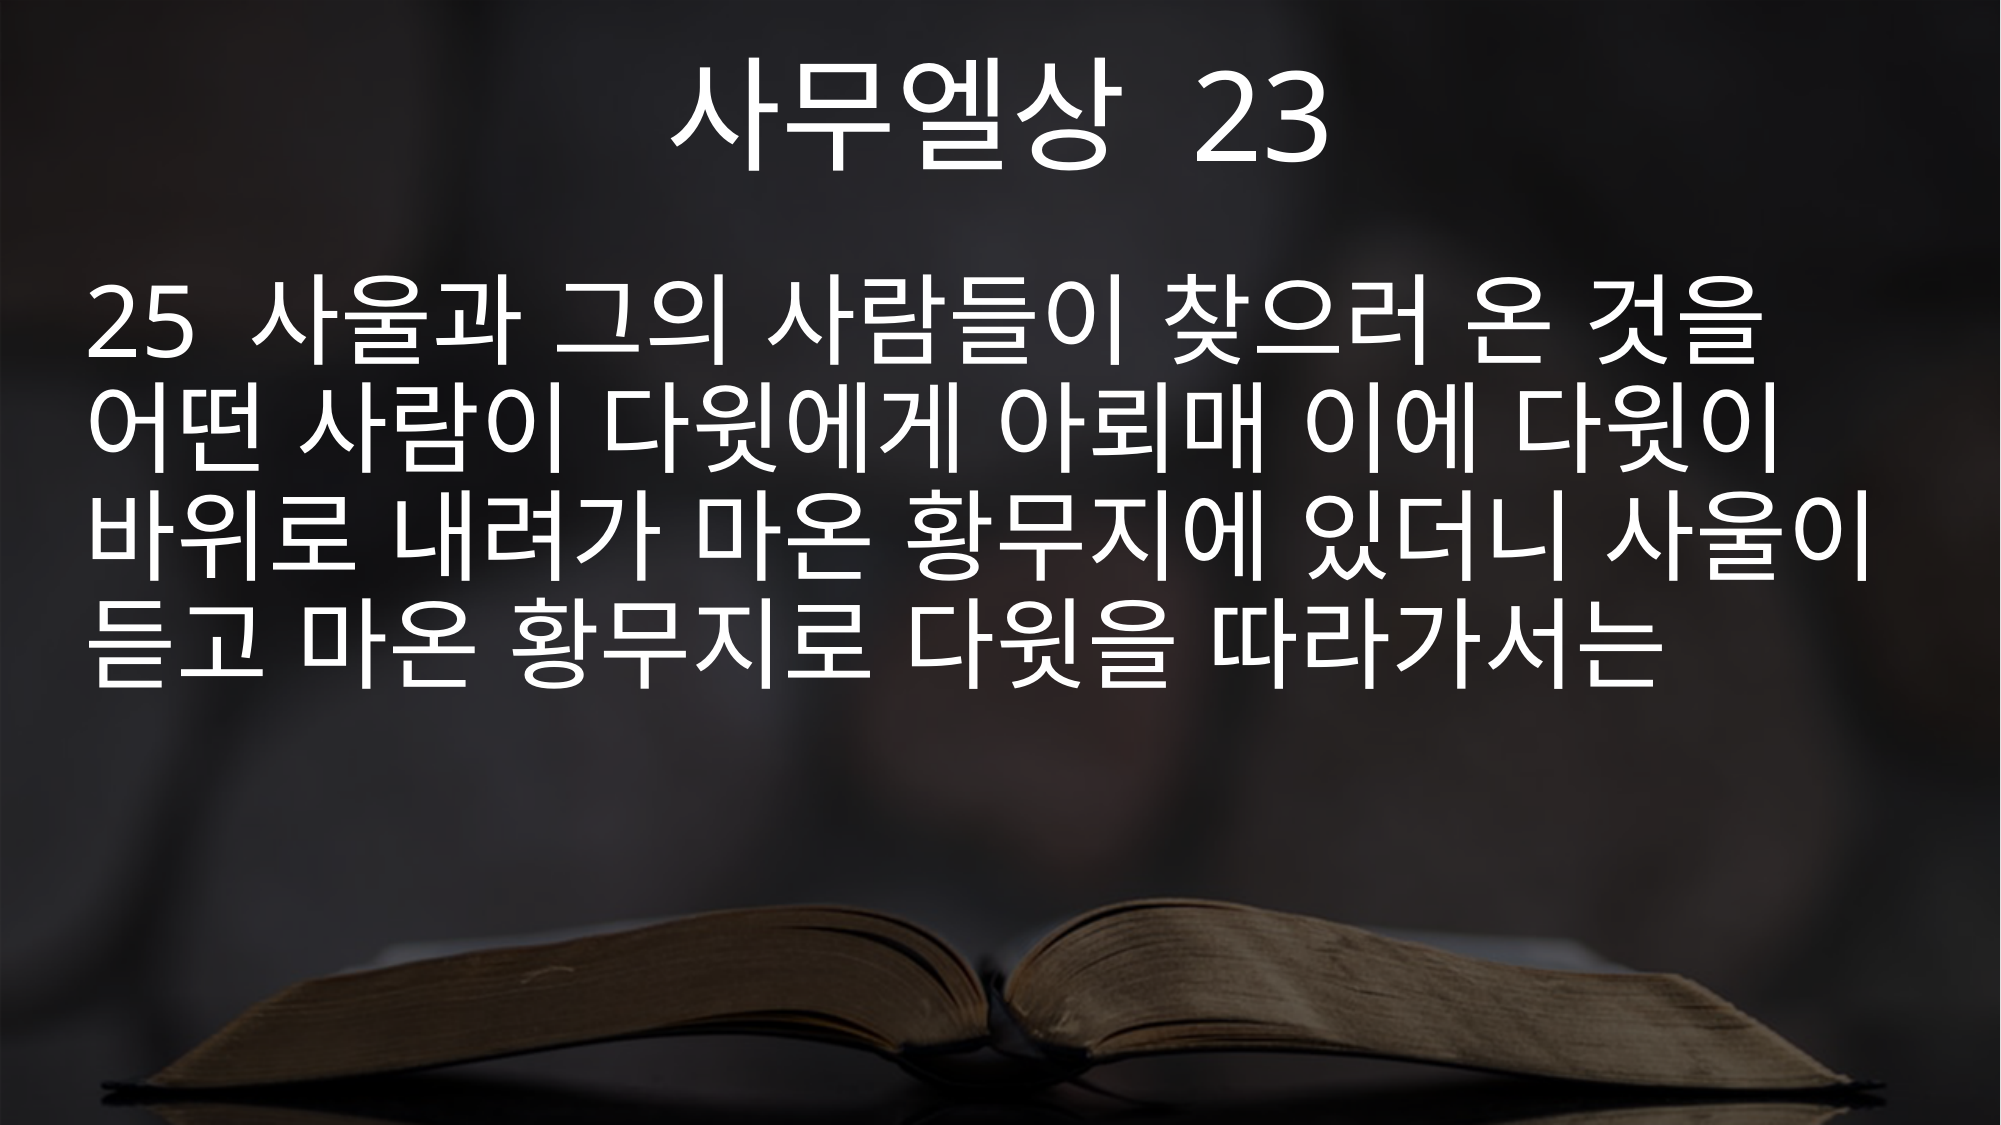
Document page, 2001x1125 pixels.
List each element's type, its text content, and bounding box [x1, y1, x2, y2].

footer 사무엘상 23 [0, 32, 2000, 192]
picture [0, 0, 2001, 1125]
list 25 사울과 그의 사람들이 찾으러 온 것을 어떤 사람이 다윗에게 아뢰매 이에 다윗이 바위로 내려가 마온 황무지에 있더니 사울이 듣고 마온 황무지로 다윗을 따라가서는 [69, 263, 1953, 423]
